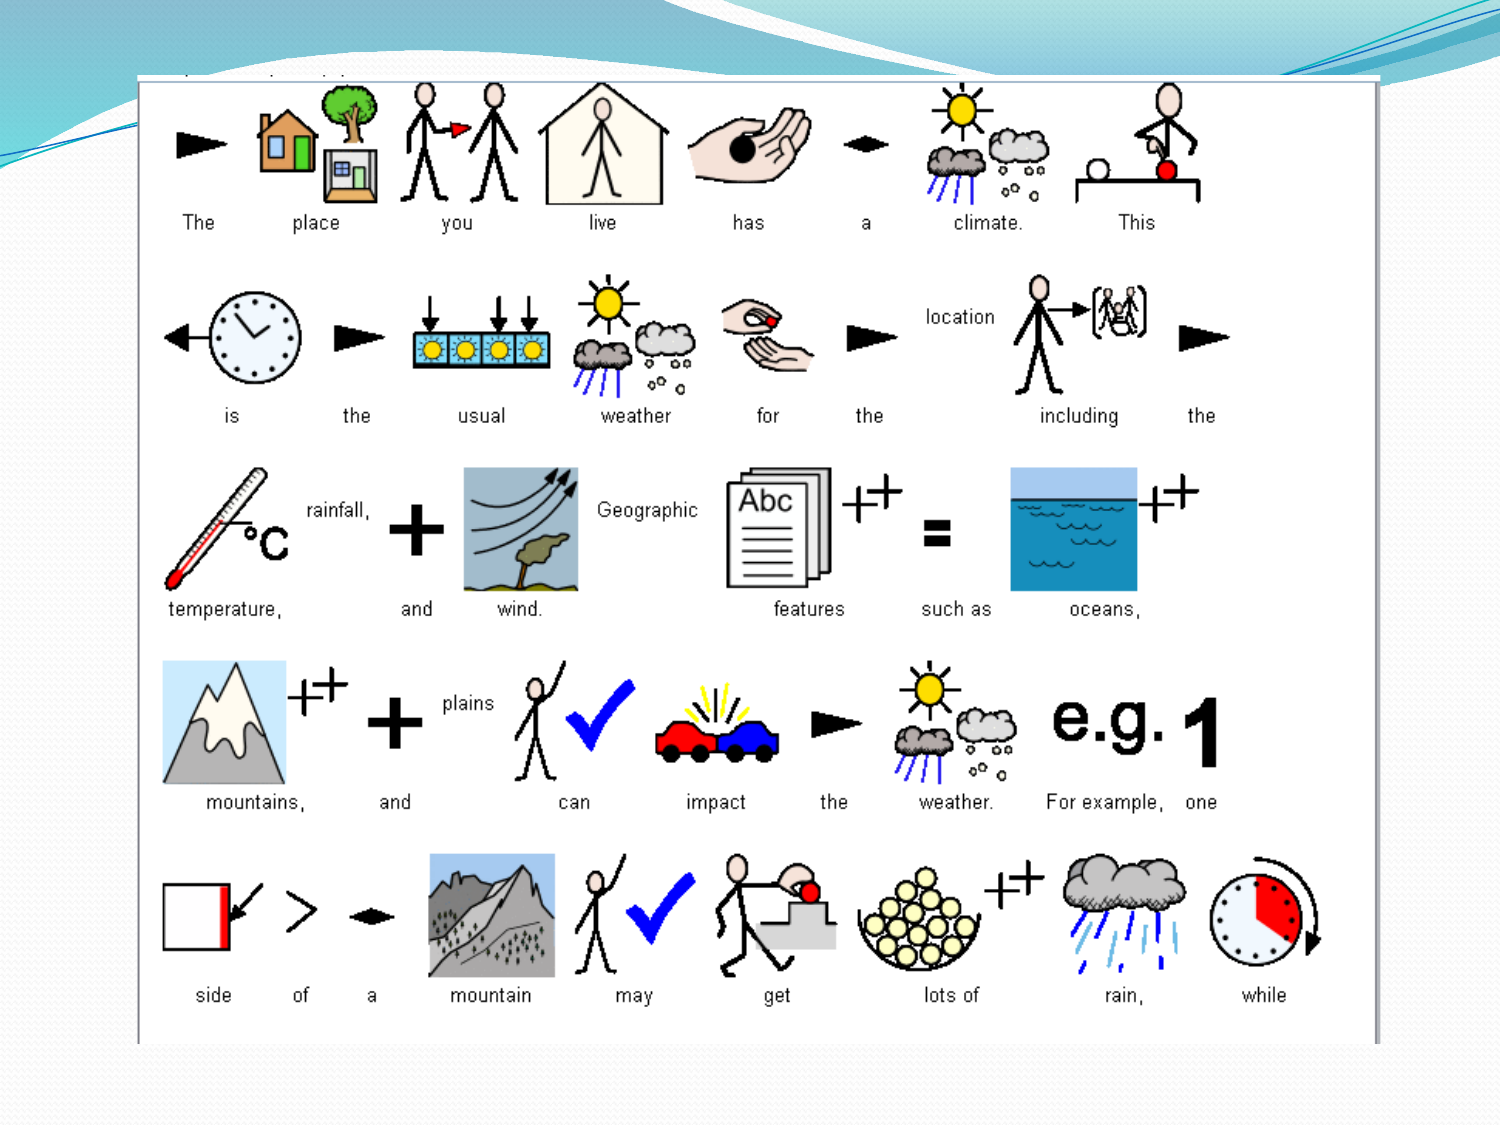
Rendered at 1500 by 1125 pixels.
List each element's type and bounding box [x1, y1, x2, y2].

picture [137, 74, 1381, 1044]
